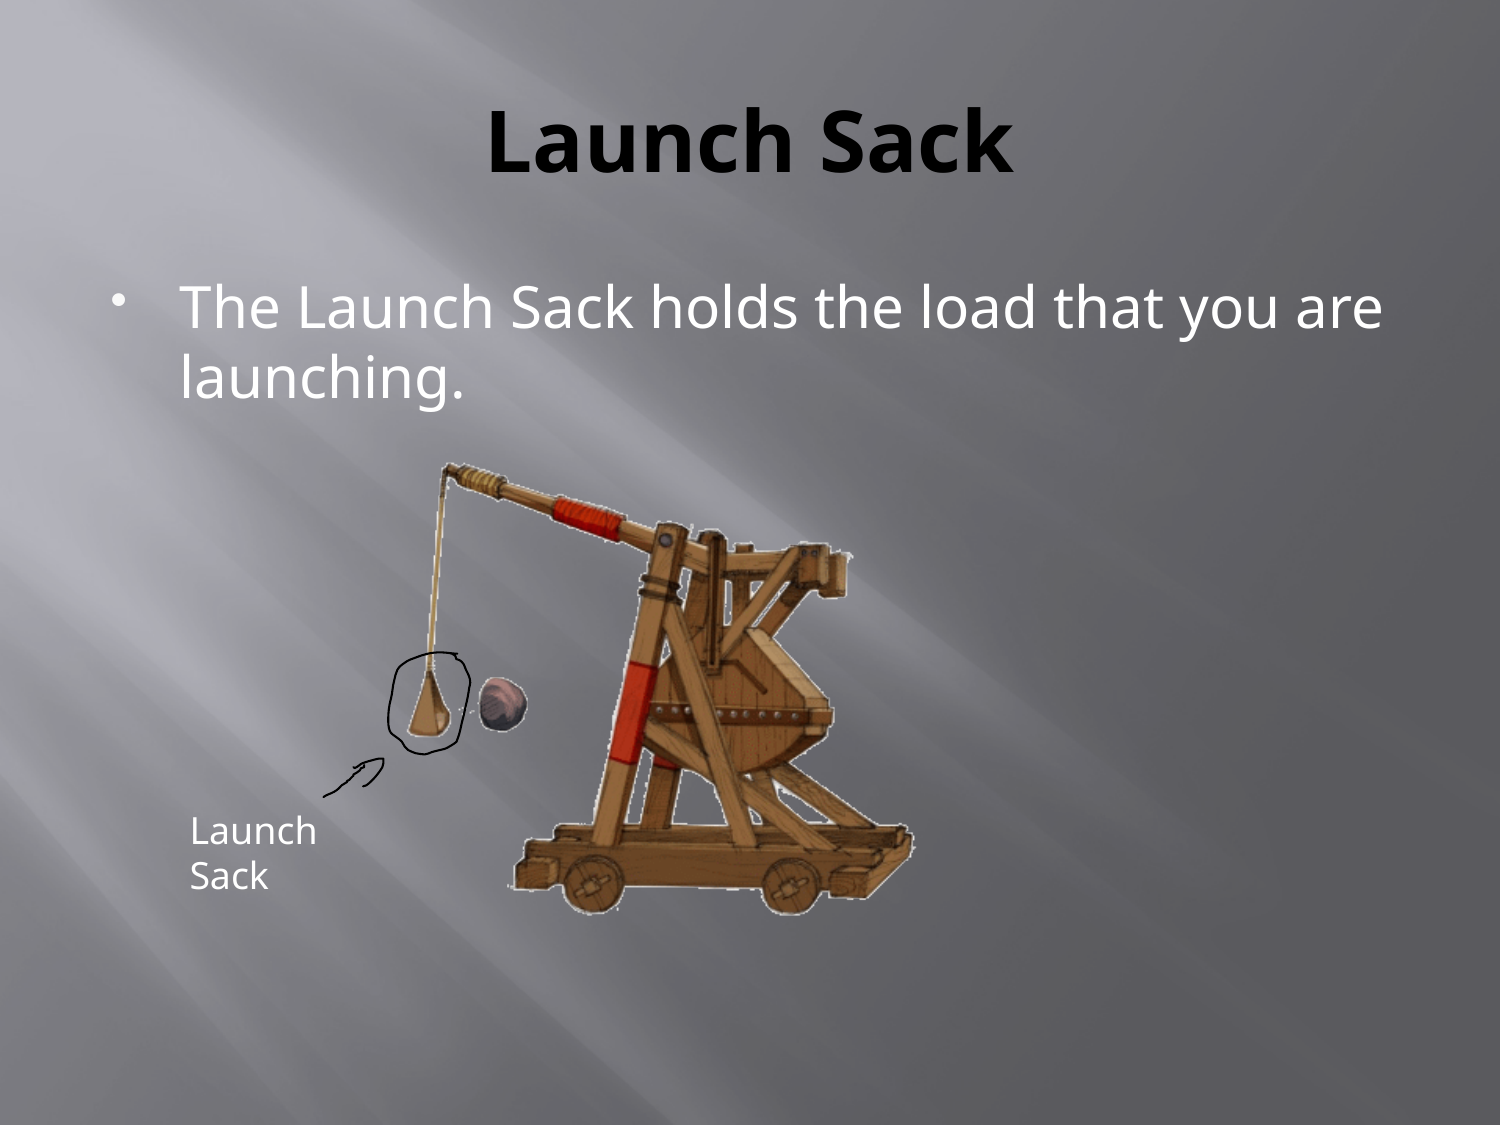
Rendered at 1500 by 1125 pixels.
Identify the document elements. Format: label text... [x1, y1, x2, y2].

title Launch Sack [75, 45, 1425, 233]
text_box Launch Sack [174, 799, 338, 905]
picture [387, 449, 935, 933]
picture [390, 654, 469, 753]
list The Launch Sack holds the load that you are launching. [75, 262, 1425, 1035]
